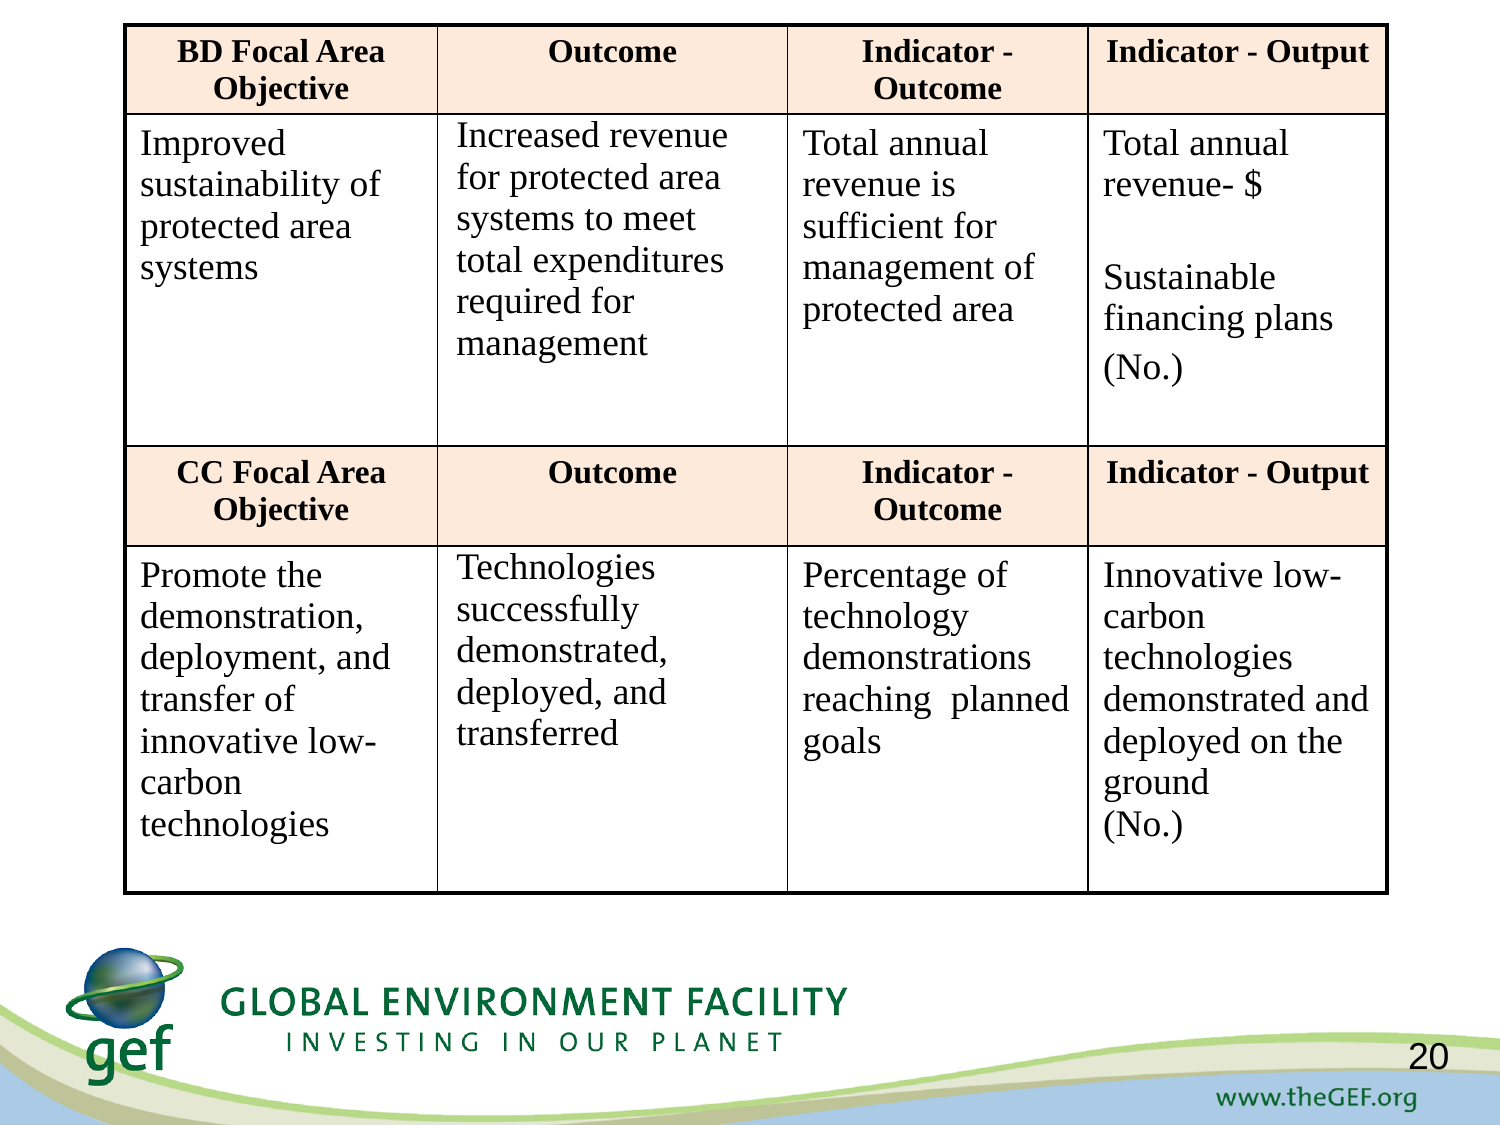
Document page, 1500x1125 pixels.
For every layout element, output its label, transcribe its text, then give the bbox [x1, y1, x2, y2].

slide_number 20 [1374, 1012, 1500, 1095]
picture [0, 920, 1500, 1125]
table_header BD Focal Area Objective [127, 27, 437, 113]
table_header Indicator - Outcome [788, 27, 1087, 113]
table_cell Technologies successfully demonstrated, deployed, and transferred [438, 547, 787, 891]
table_cell Total annual revenue is sufficient for management of protected area [788, 115, 1087, 445]
table_cell Promote the demonstration, deployment, and transfer of innovative low-carbon technologies [127, 547, 437, 891]
table_cell Increased revenue for protected area systems to meet total expenditures required for management [438, 115, 787, 445]
table_cell Improved sustainability of protected area systems [127, 115, 437, 445]
table_cell CC Focal Area Objective [127, 447, 437, 545]
table_header Indicator - Output [1089, 27, 1385, 113]
table_cell Indicator - Outcome [788, 447, 1087, 545]
table_cell Indicator - Output [1089, 447, 1385, 545]
table_header Outcome [438, 27, 787, 113]
table_cell Total annual revenue- $ Sustainable financing plans (No.) [1089, 115, 1385, 445]
table_cell Innovative low-carbon technologies demonstrated and deployed on the ground (No.) [1089, 547, 1385, 891]
table_cell Percentage of technology demonstrations reaching planned goals [788, 547, 1087, 891]
table_cell Outcome [438, 447, 787, 545]
